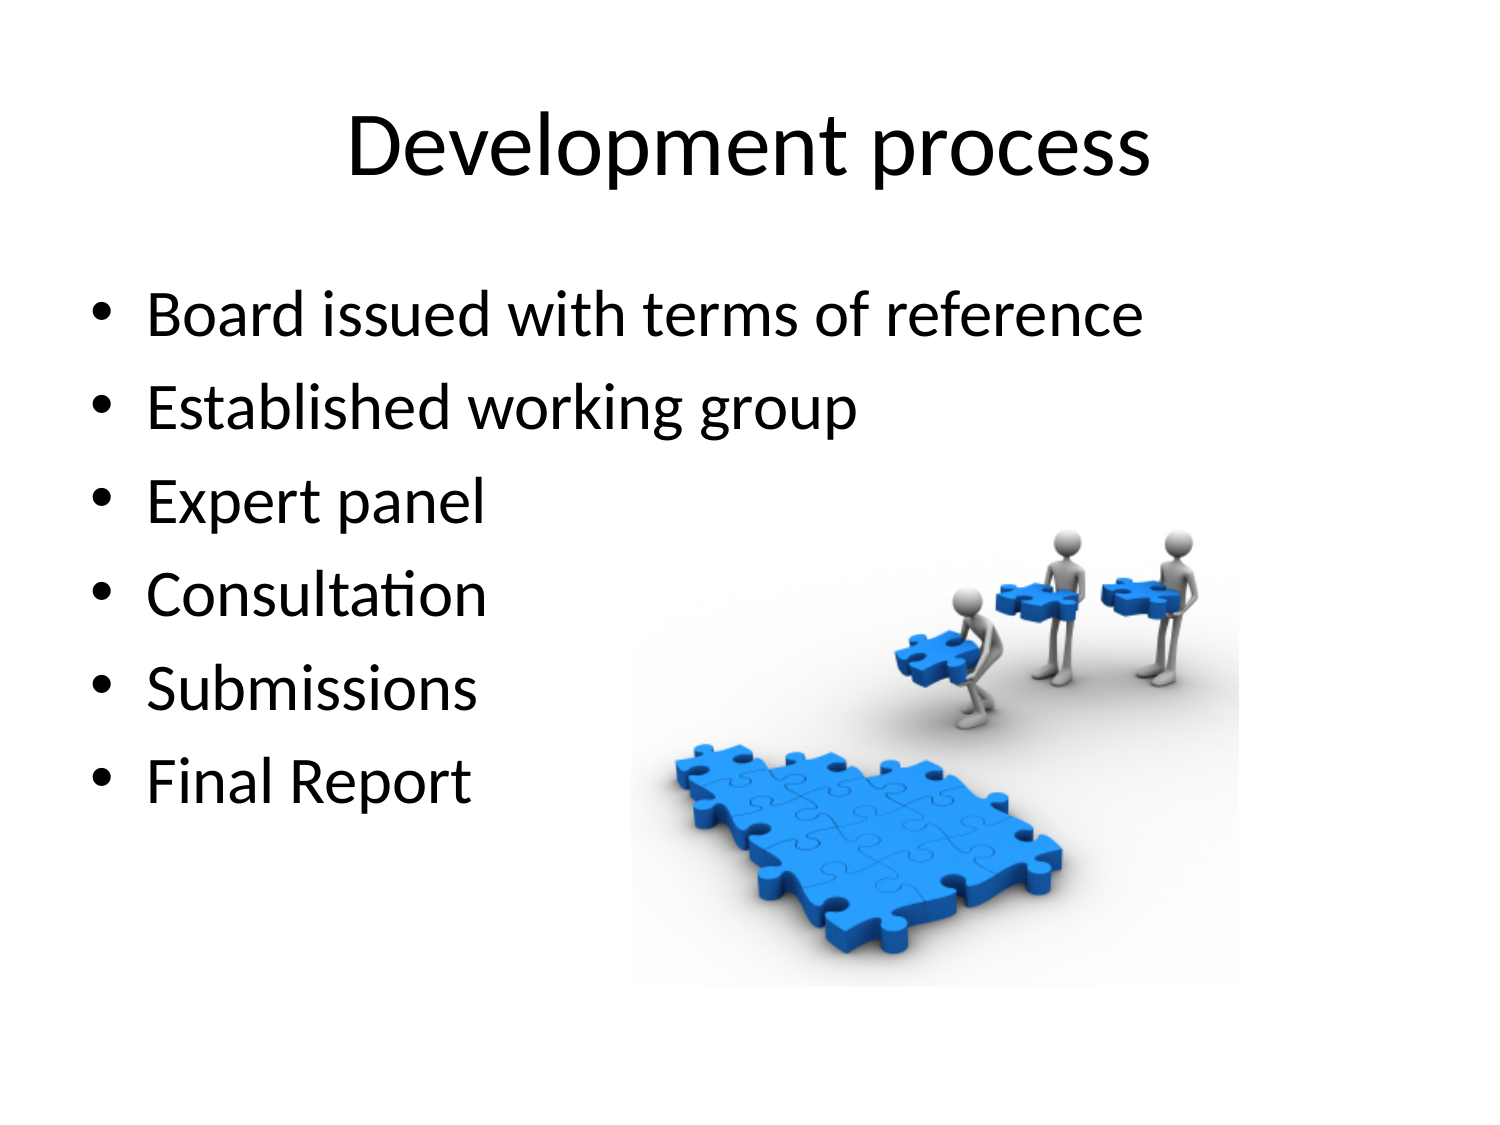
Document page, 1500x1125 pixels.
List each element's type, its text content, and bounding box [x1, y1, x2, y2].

picture [631, 503, 1239, 987]
list Board issued with terms of reference Established working group Expert panel Consultation Submissions Final Report [75, 262, 1425, 1005]
title Development process [75, 45, 1425, 233]
